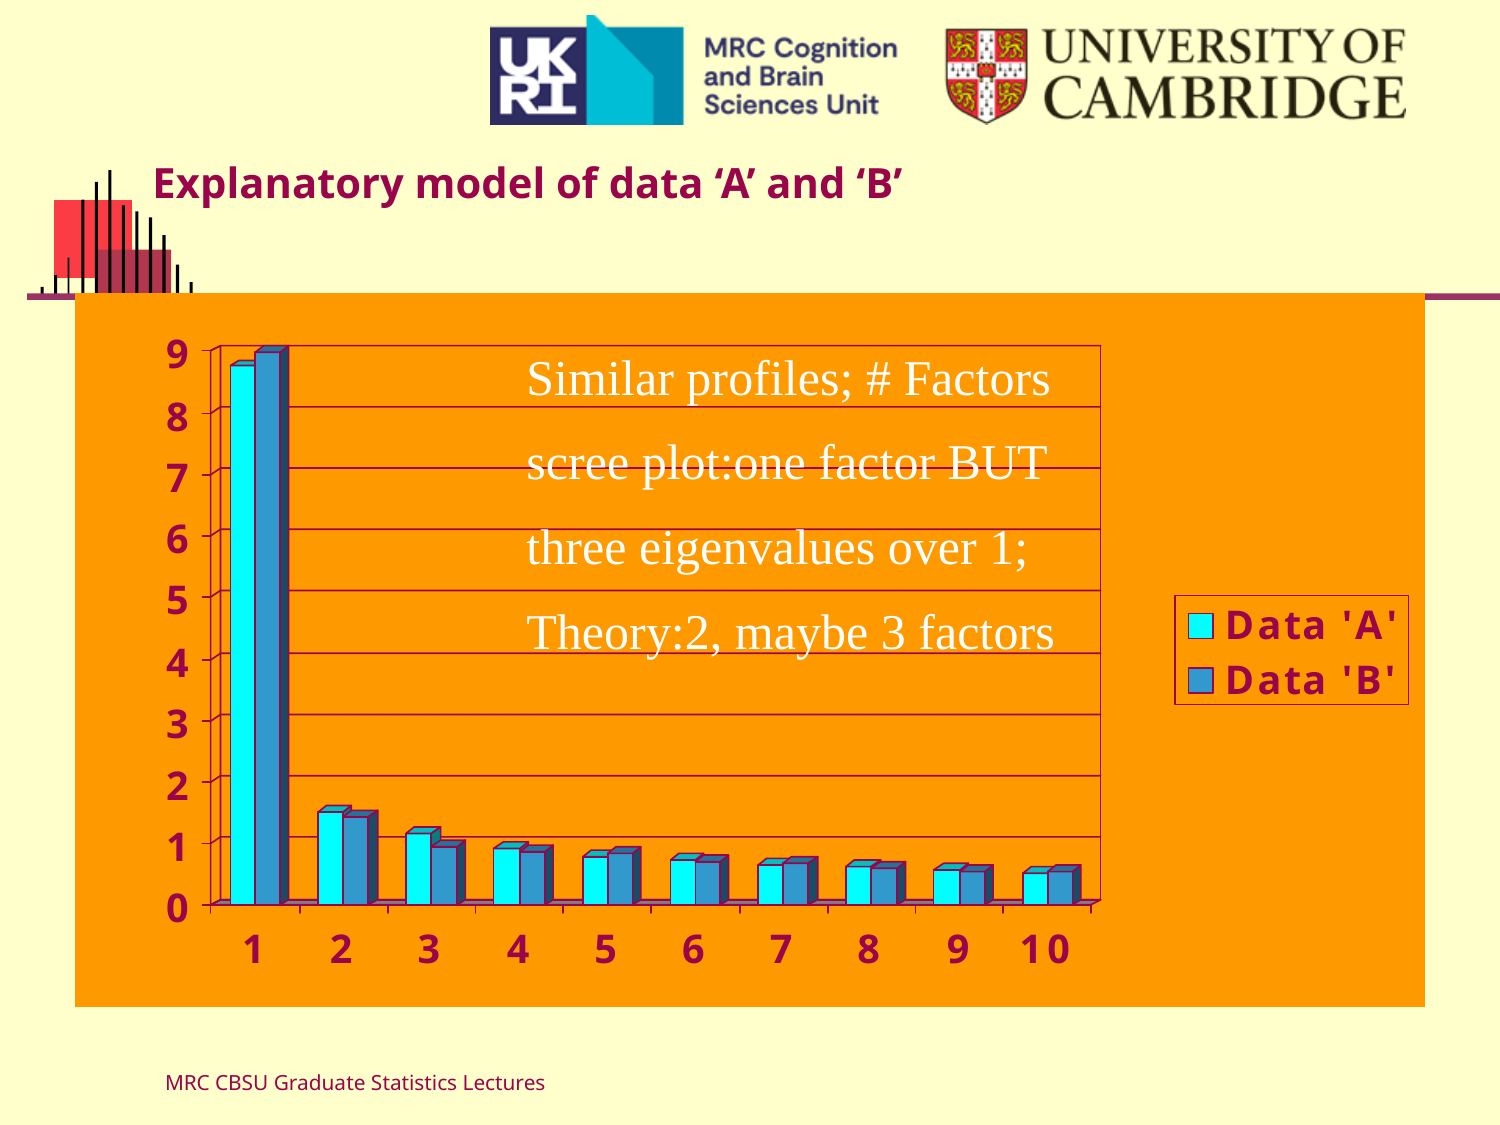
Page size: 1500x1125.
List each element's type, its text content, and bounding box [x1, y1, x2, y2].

picture [490, 15, 1406, 125]
title Explanatory model of data ‘A’ and ‘B’ [137, 137, 988, 233]
footer MRC CBSU Graduate Statistics Lectures [149, 1062, 988, 1101]
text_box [74, 292, 1426, 1008]
